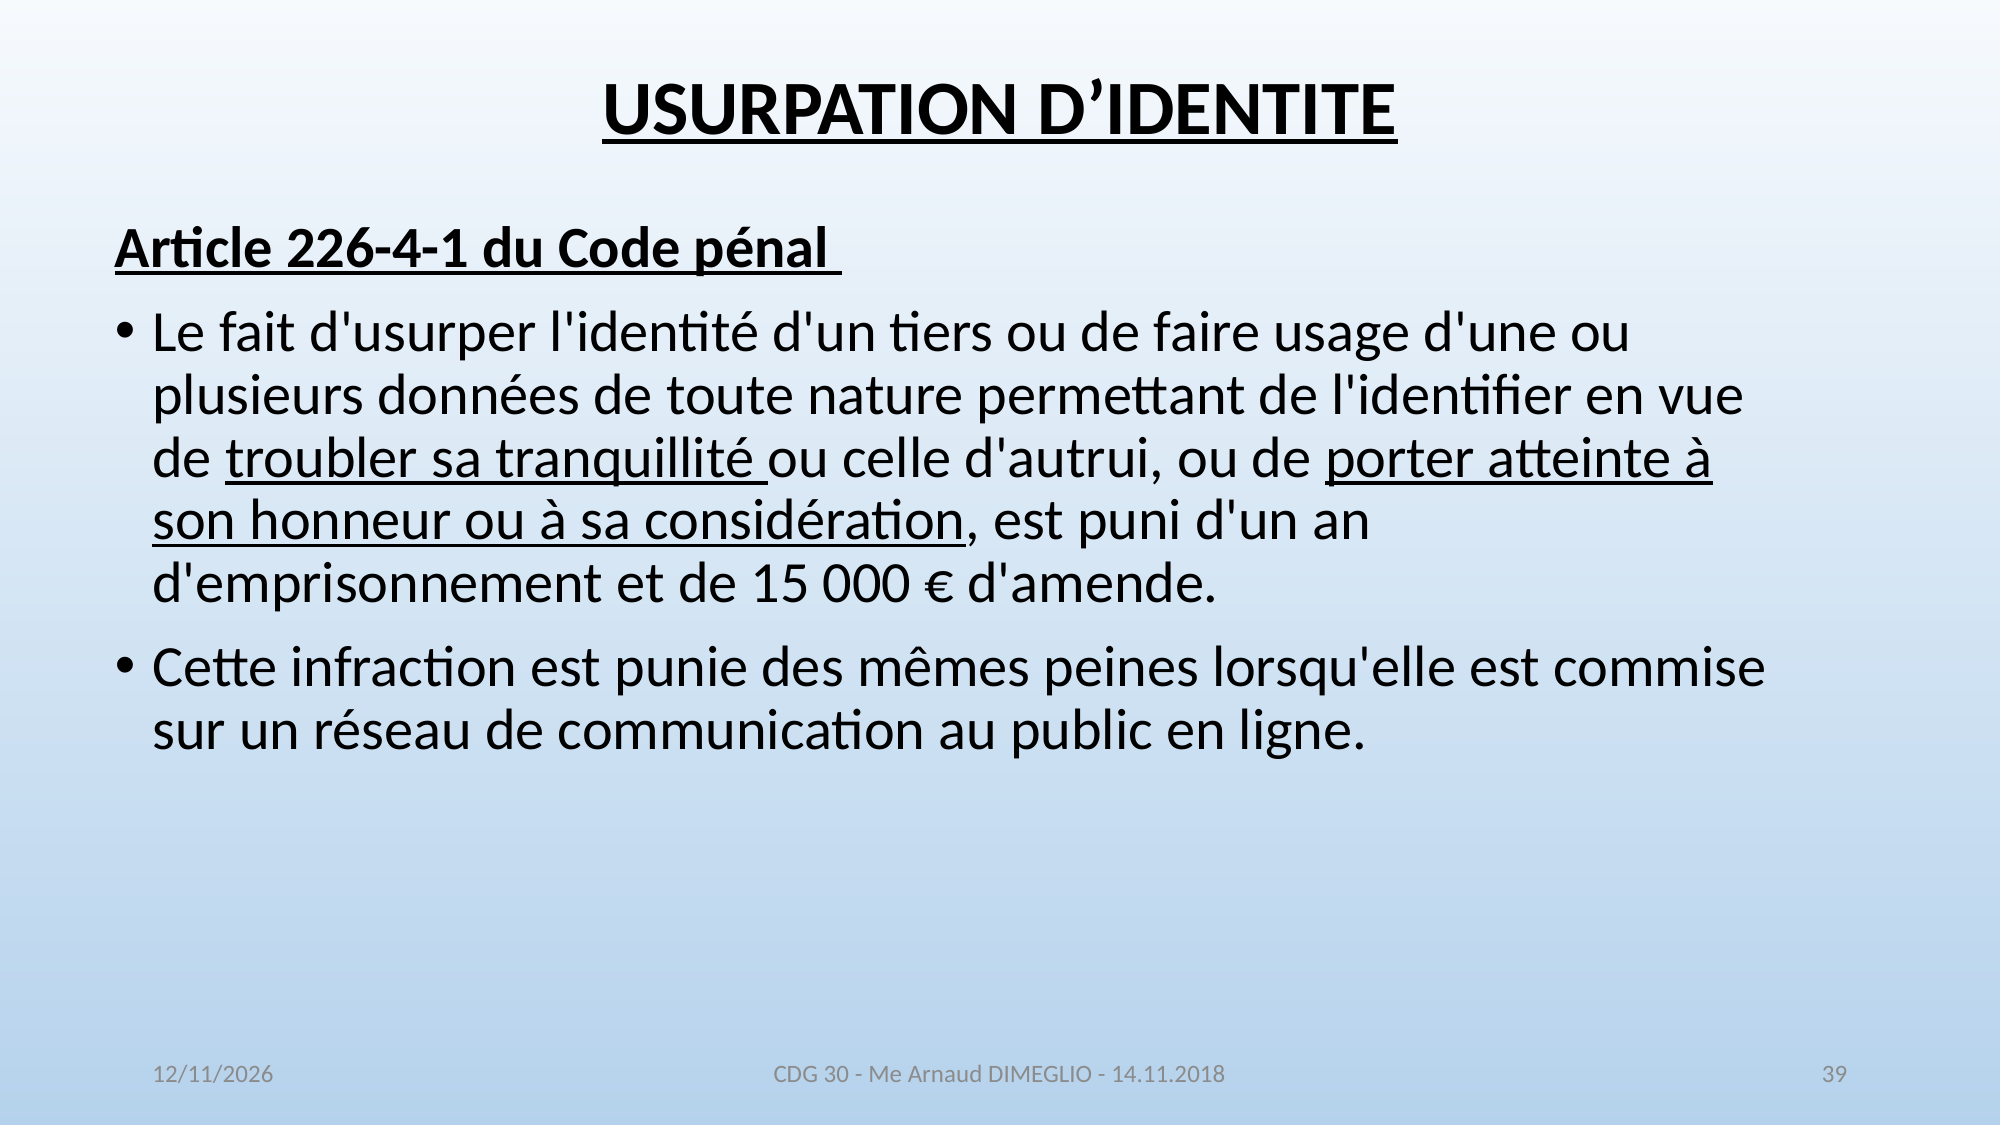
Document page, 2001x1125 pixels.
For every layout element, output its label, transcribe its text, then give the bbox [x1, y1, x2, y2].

footer CDG 30 - Me Arnaud DIMEGLIO - 14.11.2018 [662, 1042, 1338, 1103]
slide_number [137, 1042, 588, 1103]
title USURPATION D’IDENTITE [137, 59, 1863, 252]
slide_number 39 [1412, 1042, 1863, 1103]
list Article 226-4-1 du Code pénal Le fait d'usurper l'identité d'un tiers ou de faire usage d'une ou plusieurs données de toute nature permettant de l'identifier en vue de troubler sa tranquillité ou celle d'autrui, ou de porter atteinte à son honneur ou à sa considération, est puni d'un an d'emprisonnement et de 15 000 € d'amende. Cette infraction est punie des mêmes peines lorsqu'elle est commise sur un réseau de communication au public en ligne. [99, 210, 1825, 1066]
